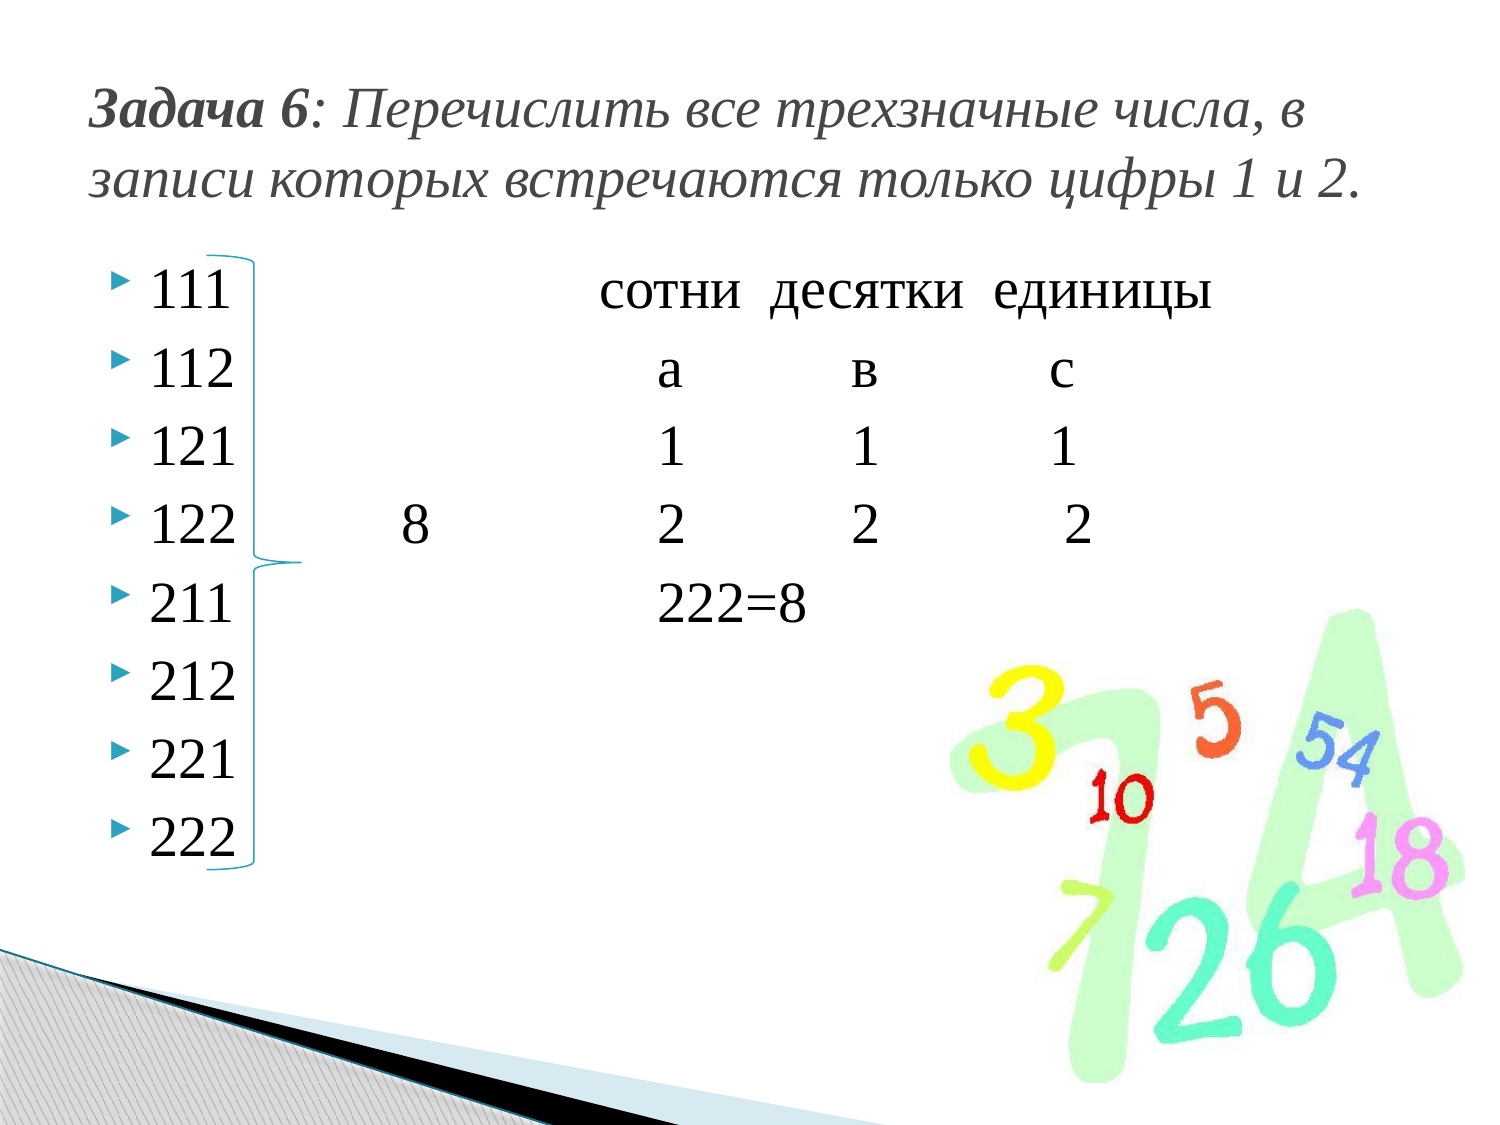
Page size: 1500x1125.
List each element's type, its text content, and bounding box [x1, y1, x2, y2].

picture [950, 609, 1465, 1083]
text_box [206, 254, 302, 871]
title Задача 6: Перечислить все трехзначные числа, в записи которых встречаются только цифры 1 и 2. [75, 45, 1425, 233]
